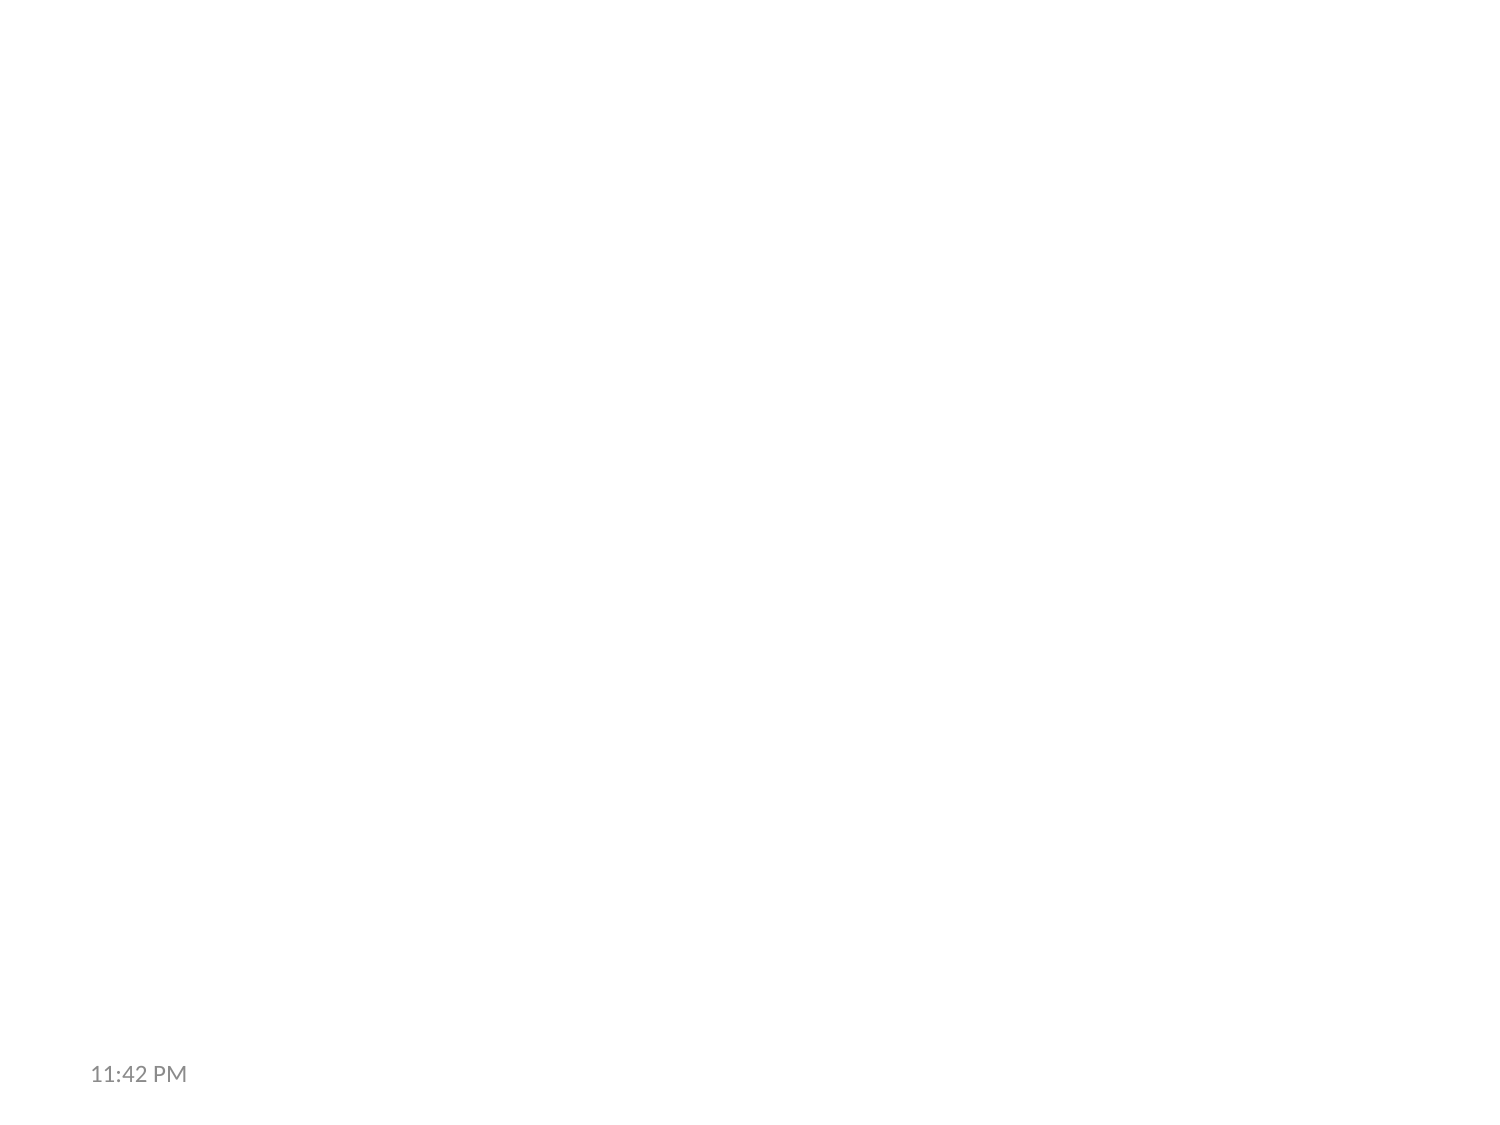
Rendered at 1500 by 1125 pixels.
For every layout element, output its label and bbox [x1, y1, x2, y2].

slide_number [75, 1042, 425, 1103]
